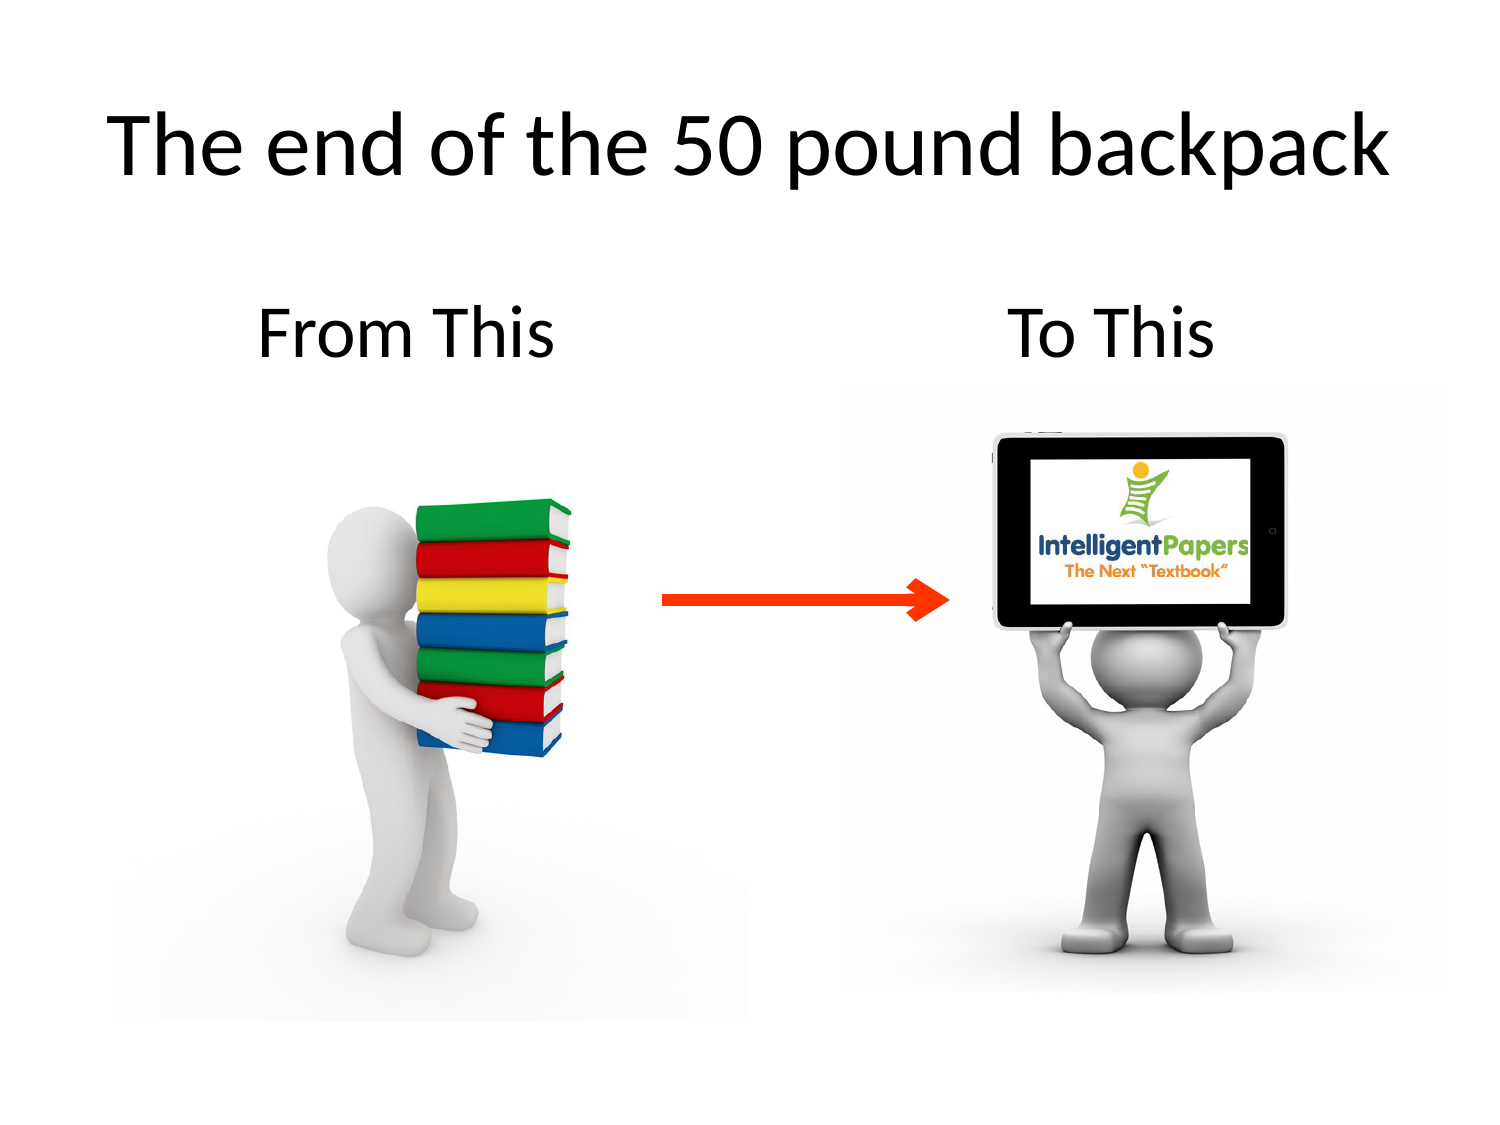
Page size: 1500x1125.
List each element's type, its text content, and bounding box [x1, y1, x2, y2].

text_box From This To This [242, 274, 1249, 380]
title The end of the 50 pound backpack [75, 45, 1425, 233]
picture [112, 384, 750, 1022]
picture [837, 384, 1451, 993]
